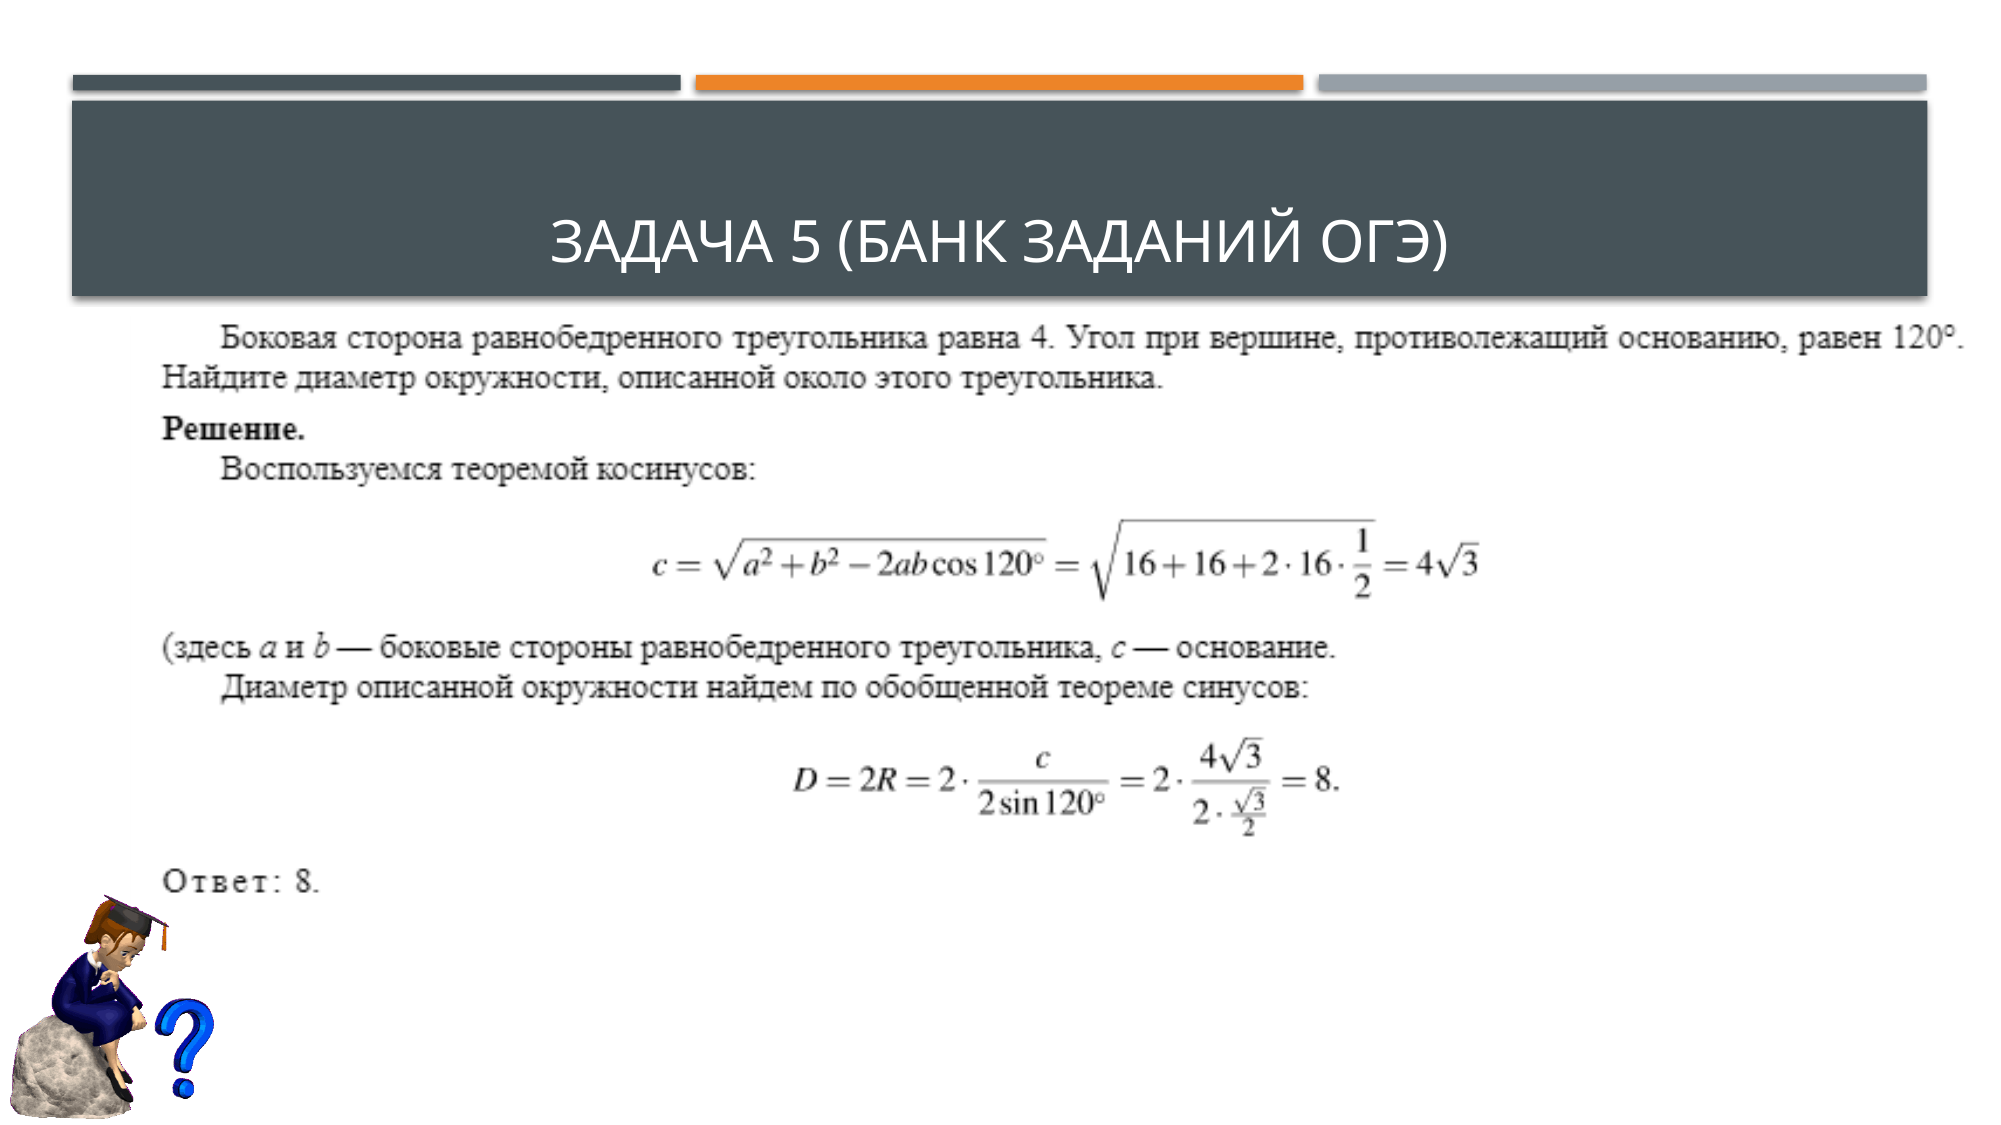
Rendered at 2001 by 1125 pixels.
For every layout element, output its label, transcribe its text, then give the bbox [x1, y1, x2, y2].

picture [1, 886, 230, 1125]
title Задача 5 (банк заданий ОГЭ) [95, 115, 1905, 282]
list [129, 316, 1977, 907]
